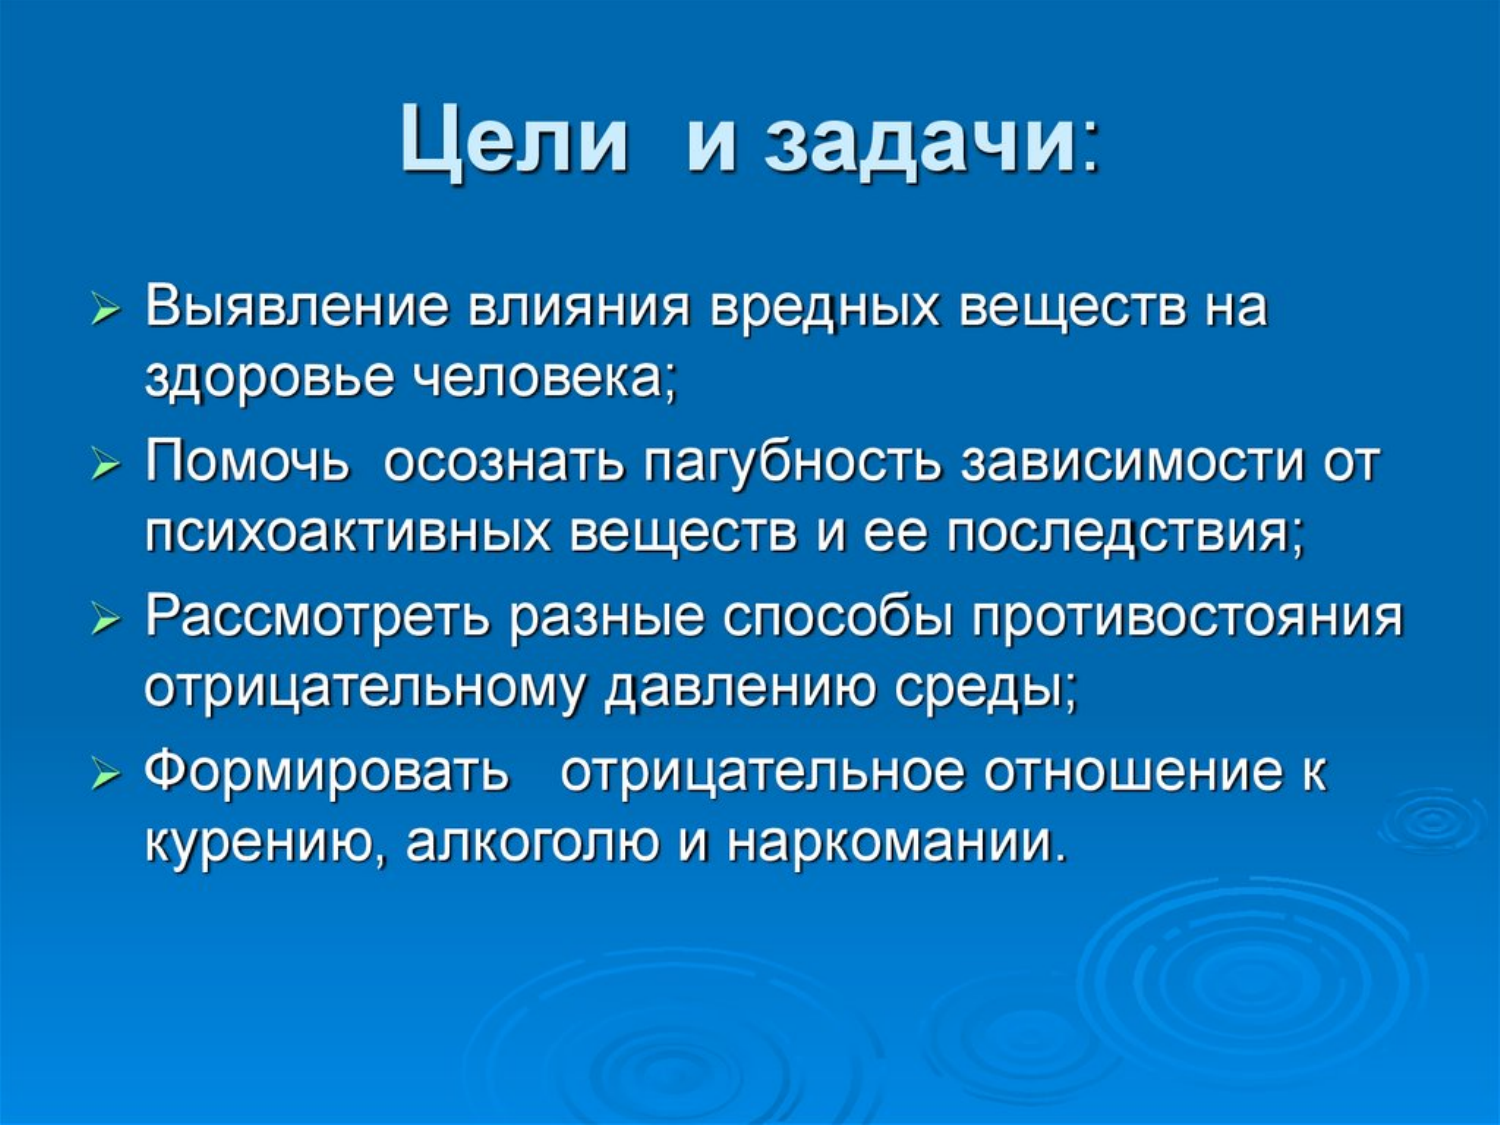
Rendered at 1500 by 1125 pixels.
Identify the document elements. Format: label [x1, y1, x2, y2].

list [0, 0, 1500, 1125]
